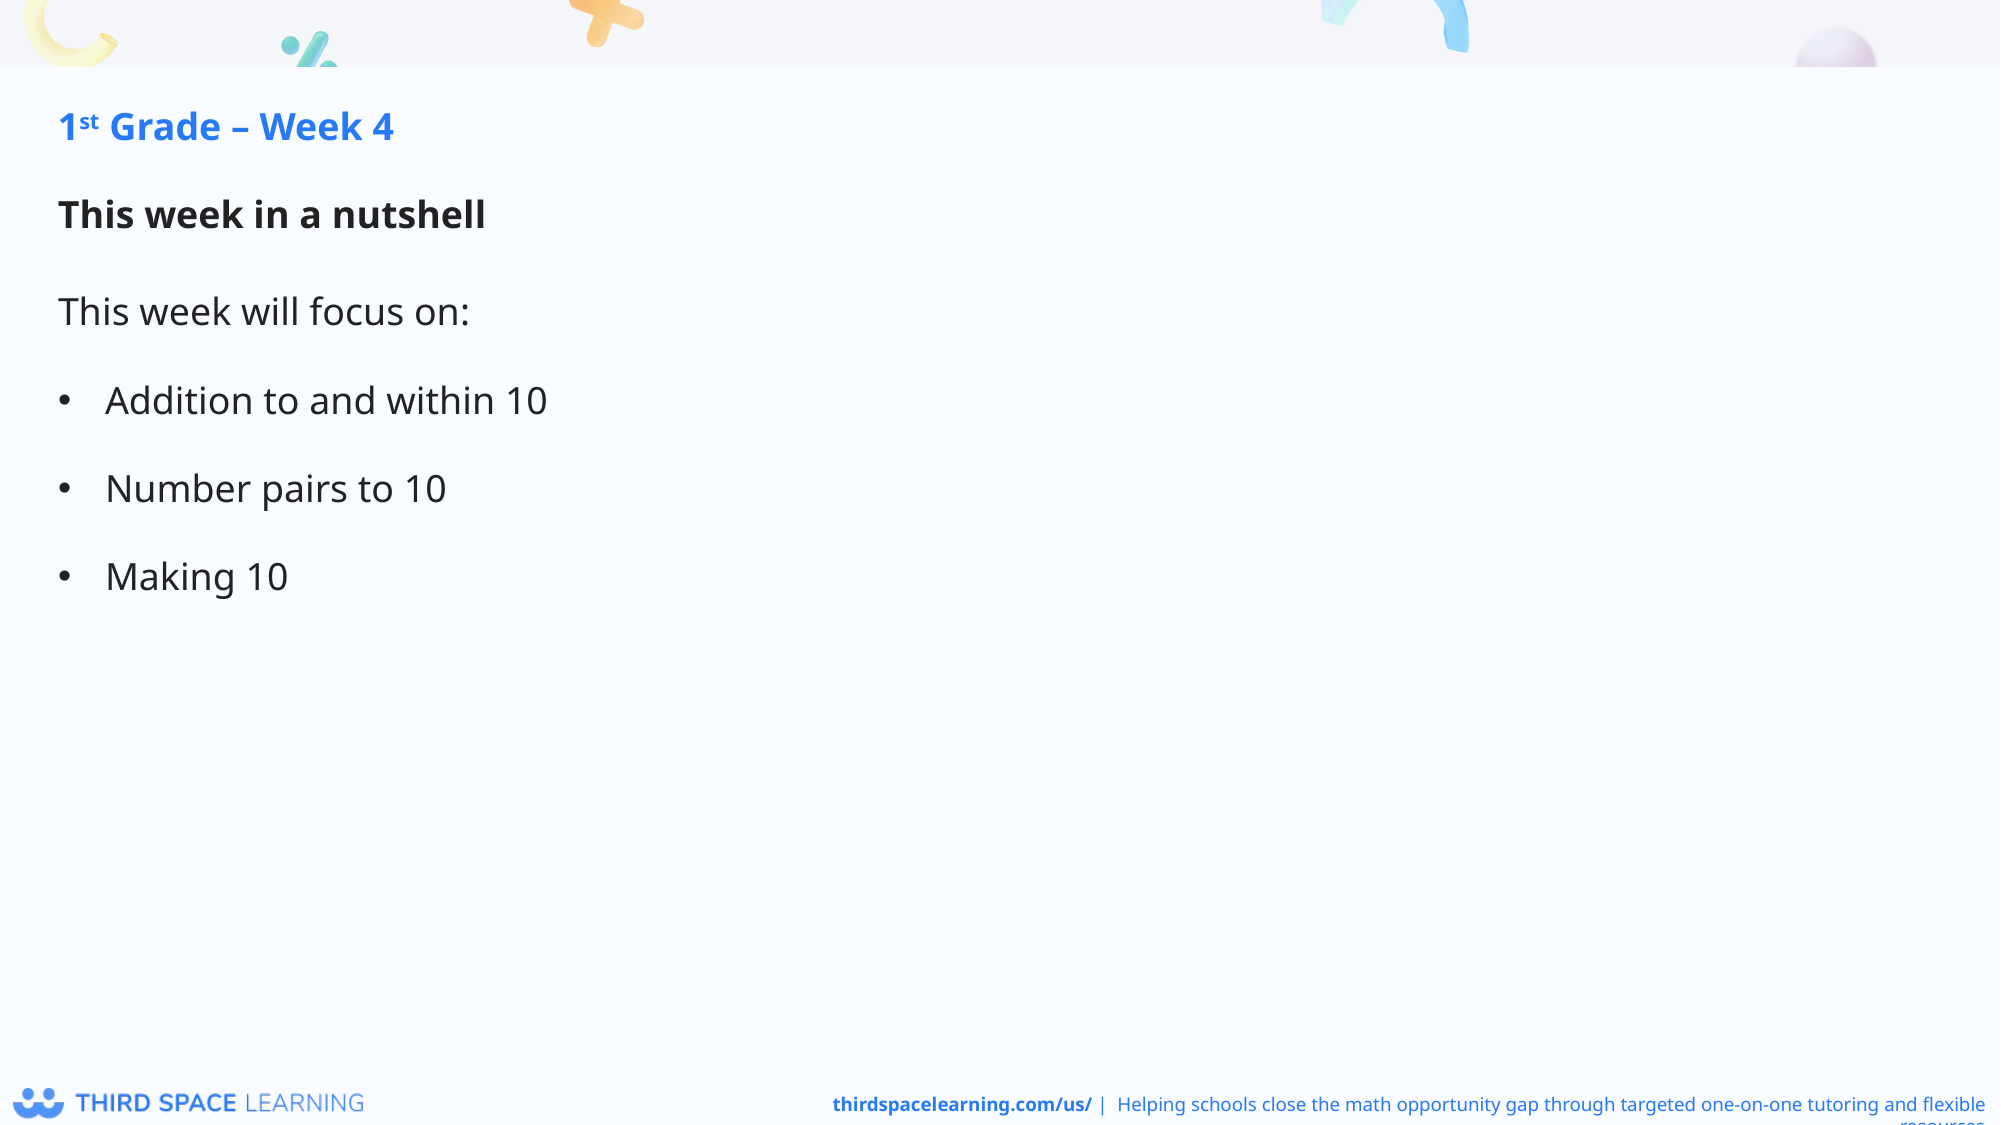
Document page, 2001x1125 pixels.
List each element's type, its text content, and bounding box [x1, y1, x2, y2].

list This week will focus on: Addition to and within 10 Number pairs to 10 Making 10 [43, 259, 1969, 1074]
text_box 1st Grade – Week 4 This week in a nutshell [43, 73, 1969, 259]
picture [13, 1088, 365, 1119]
picture [0, 0, 2000, 67]
